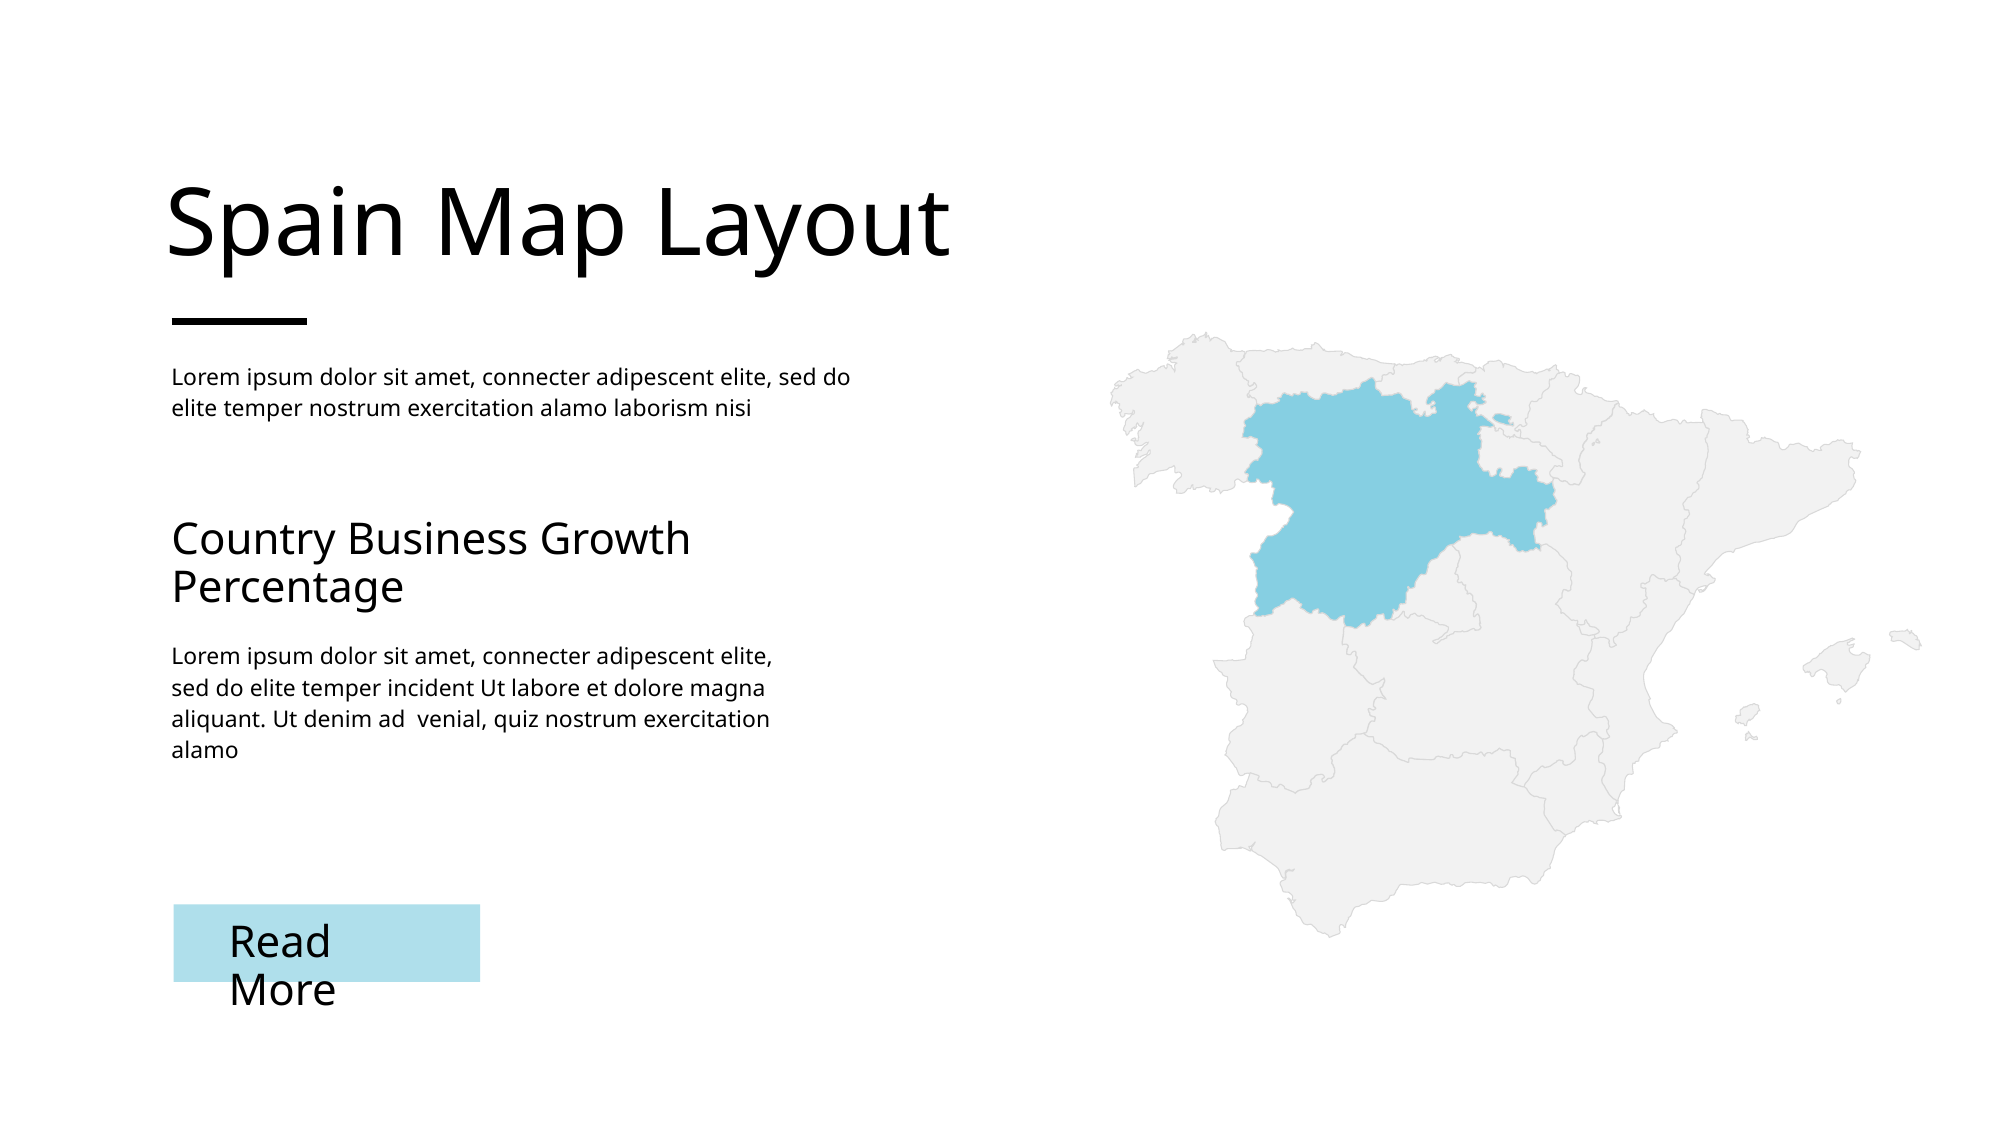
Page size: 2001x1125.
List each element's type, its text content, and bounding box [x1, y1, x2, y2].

text_box Read More [213, 910, 441, 1022]
text_box Spain Map Layout [150, 172, 1072, 282]
text_box Country Business Growth Percentage [156, 507, 807, 619]
text_box Lorem ipsum dolor sit amet, connecter adipescent elite, sed do elite temper incident Ut labore et dolore magna aliquant. Ut denim ad venial, quiz nostrum exercitation alamo [156, 630, 819, 771]
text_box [1110, 332, 1922, 938]
text_box [173, 903, 481, 983]
text_box Lorem ipsum dolor sit amet, connecter adipescent elite, sed do elite temper nostrum exercitation alamo laborism nisi [156, 351, 898, 429]
